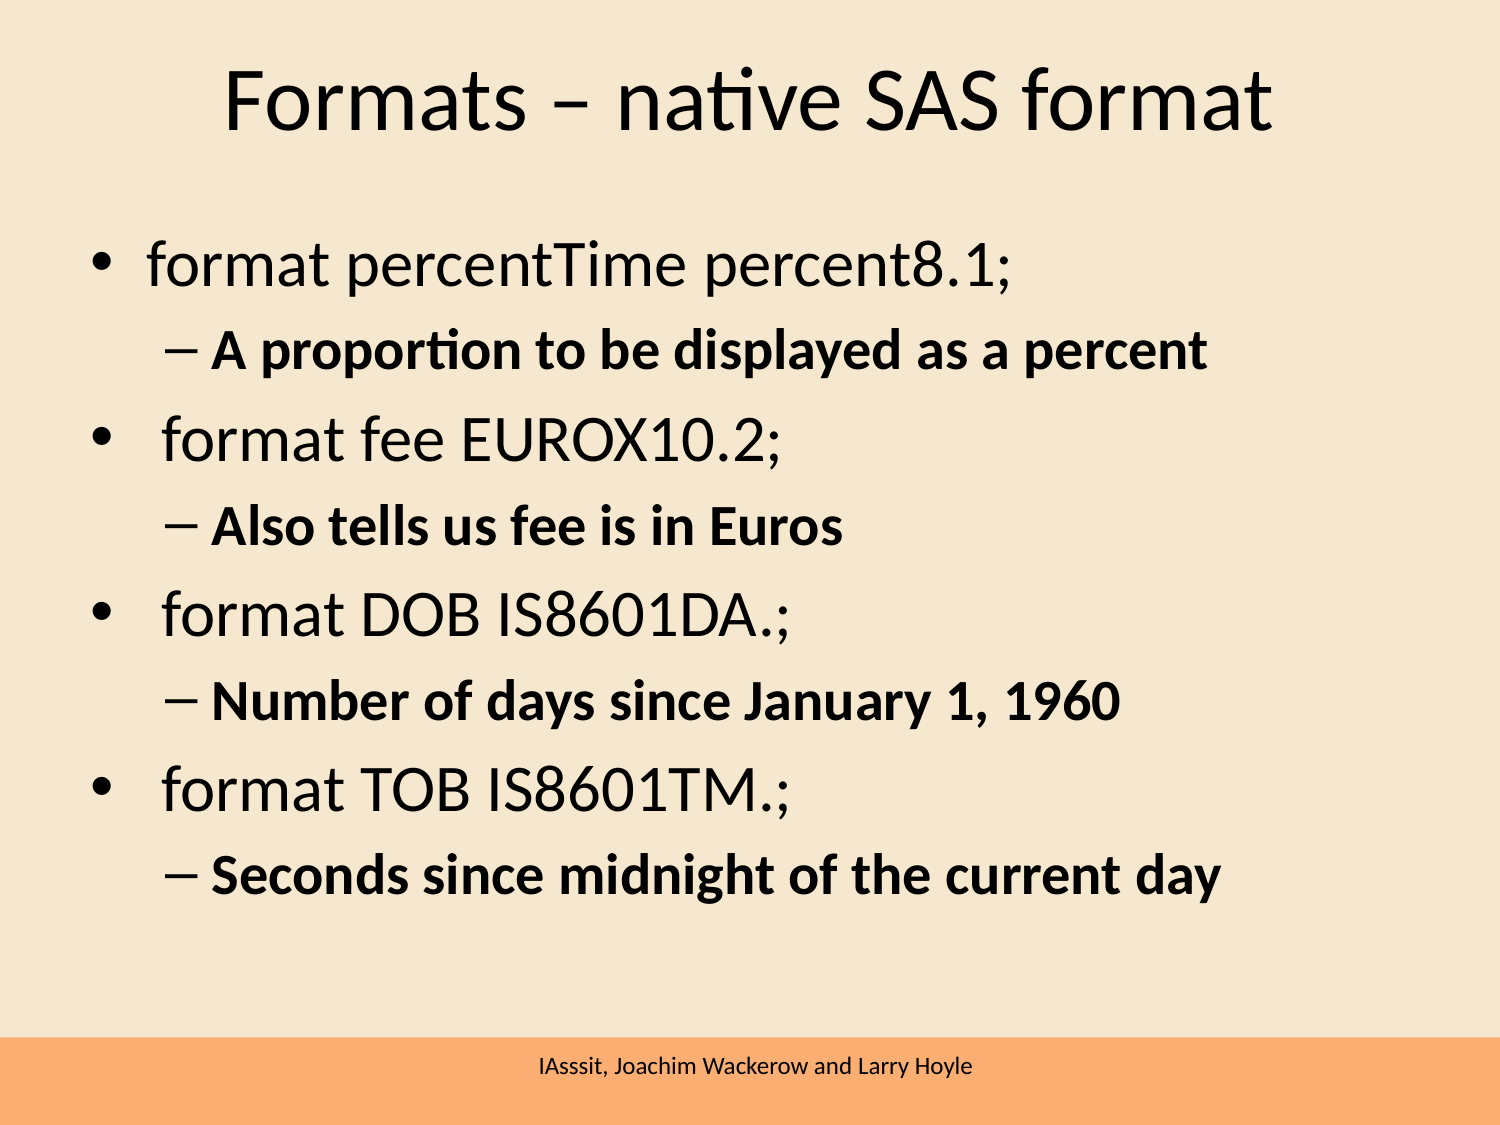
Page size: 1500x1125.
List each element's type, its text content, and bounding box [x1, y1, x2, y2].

footer IAsssit, Joachim Wackerow and Larry Hoyle [399, 1042, 1113, 1103]
title Formats – native SAS format [75, 0, 1425, 188]
list format percentTime percent8.1; A proportion to be displayed as a percent format fee EUROX10.2; Also tells us fee is in Euros format DOB IS8601DA.; Number of days since January 1, 1960 format TOB IS8601TM.; Seconds since midnight of the current day [75, 212, 1425, 1025]
